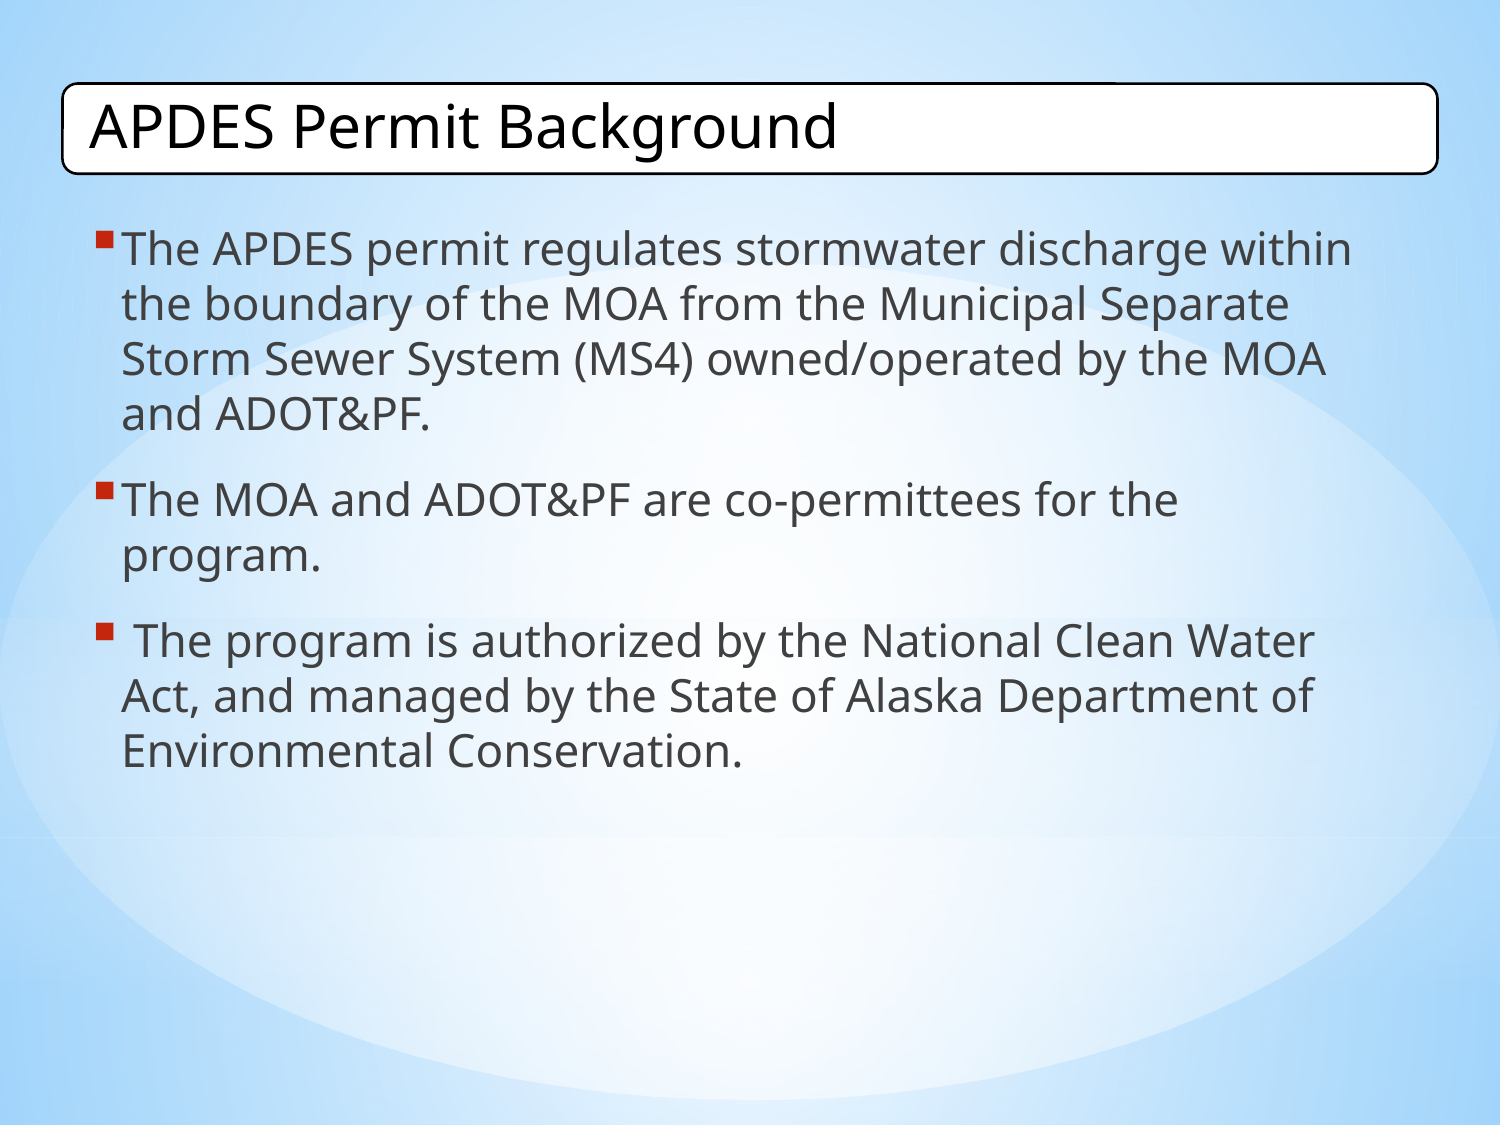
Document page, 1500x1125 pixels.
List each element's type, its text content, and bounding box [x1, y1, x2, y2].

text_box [62, 49, 1438, 238]
text_box The APDES permit regulates stormwater discharge within the boundary of the MOA from the Municipal Separate Storm Sewer System (MS4) owned/operated by the MOA and ADOT&PF. The MOA and ADOT&PF are co-permittees for the program. The program is authorized by the National Clean Water Act, and managed by the State of Alaska Department of Environmental Conservation. [68, 247, 1382, 1013]
